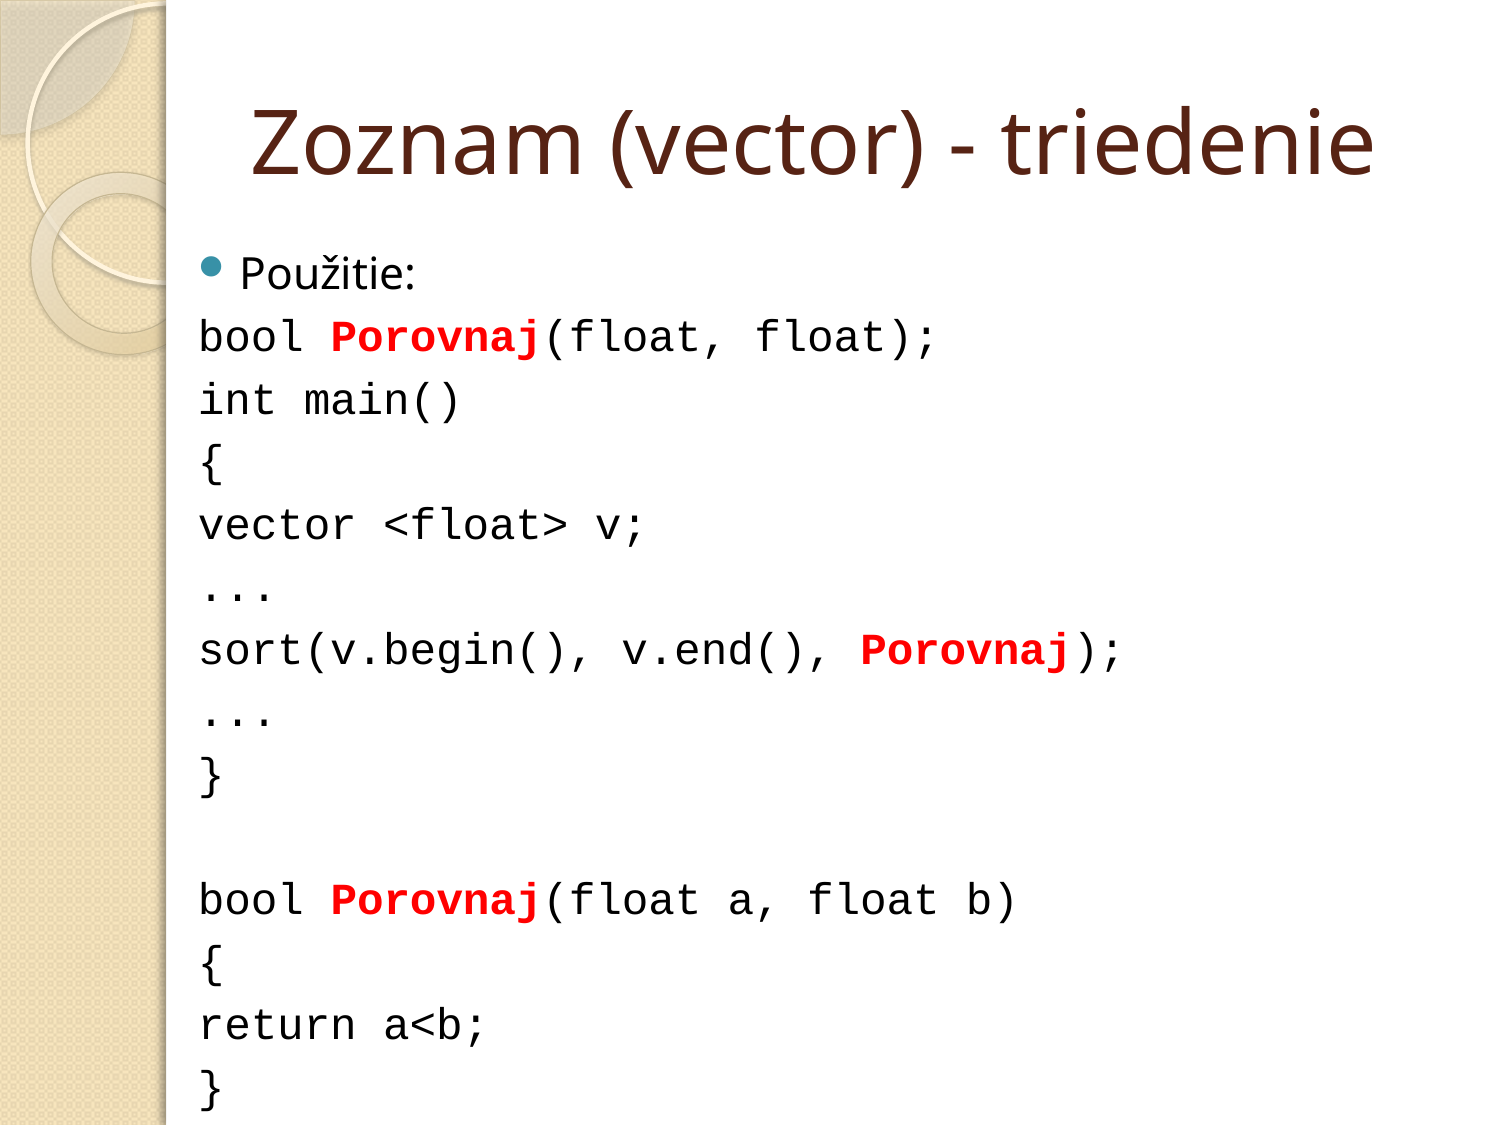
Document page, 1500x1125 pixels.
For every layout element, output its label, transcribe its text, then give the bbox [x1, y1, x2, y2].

list Použitie: bool Porovnaj(float, float); int main() { vector <float> v; ... sort(v.begin(), v.end(), Porovnaj); ... } bool Porovnaj(float a, float b) { return a<b; } [171, 237, 1500, 1125]
title Zoznam (vector) - triedenie [235, 45, 1466, 233]
